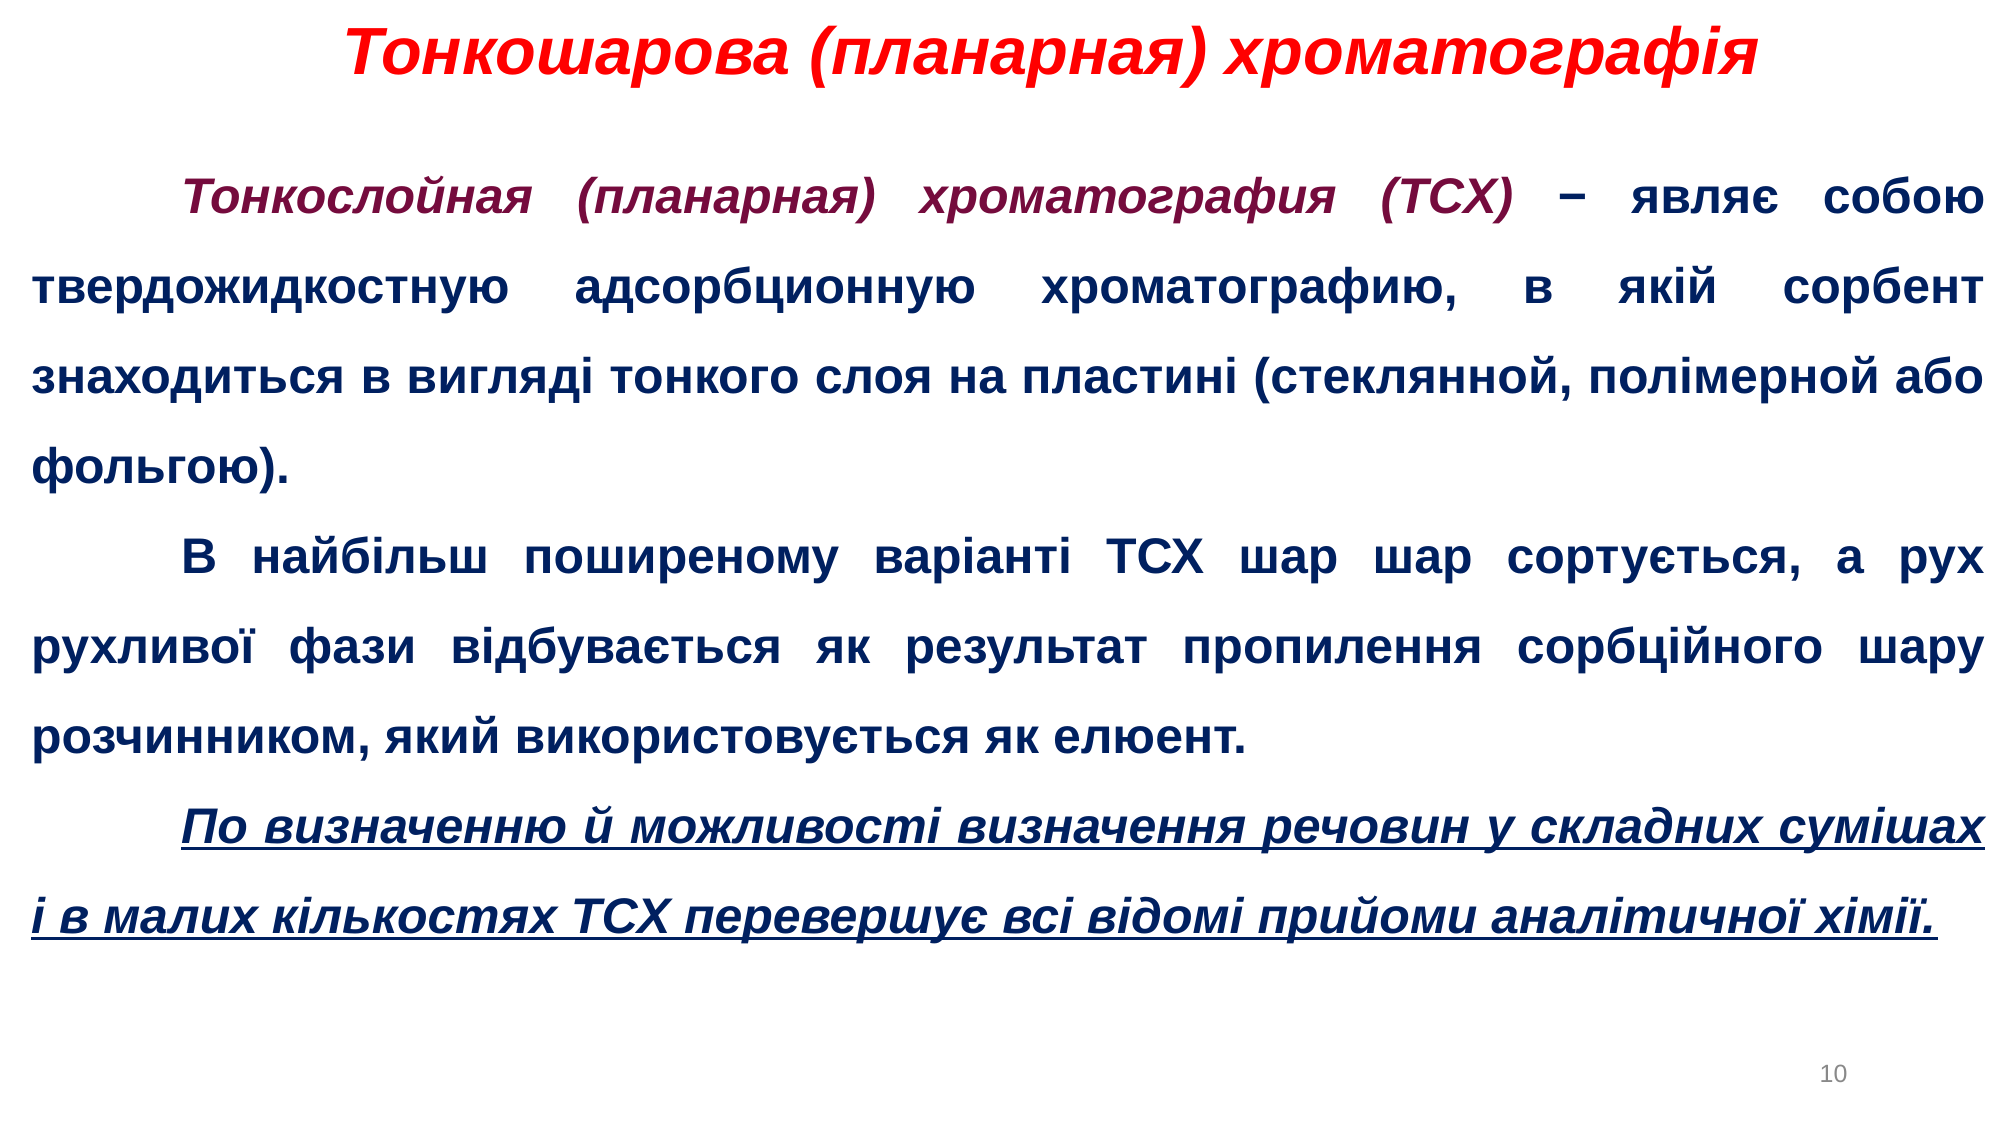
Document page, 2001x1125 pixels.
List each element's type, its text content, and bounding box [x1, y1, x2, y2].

slide_number 10 [1412, 1042, 1863, 1103]
text_box Тонкослойная (планарная) хроматография (ТСХ) − являє собою твердожидкостную адсорбционную хроматографию, в якій сорбент знаходиться в вигляді тонкого слоя на пластині (стеклянной, полімерной або фольгою). В найбільш поширеному варіанті ТСХ шар шар сортується, а рух рухливої ​​фази відбувається як результат пропилення сорбційного шару розчинником, який використовується як елюент. По визначенню й можливості визначення речовин у складних сумішах і в малих кількостях ТСХ перевершує всі відомі прийоми аналітичної хімії. [16, 126, 2000, 952]
text_box Тонкошарова (планарная) хроматографія [309, 0, 1776, 96]
